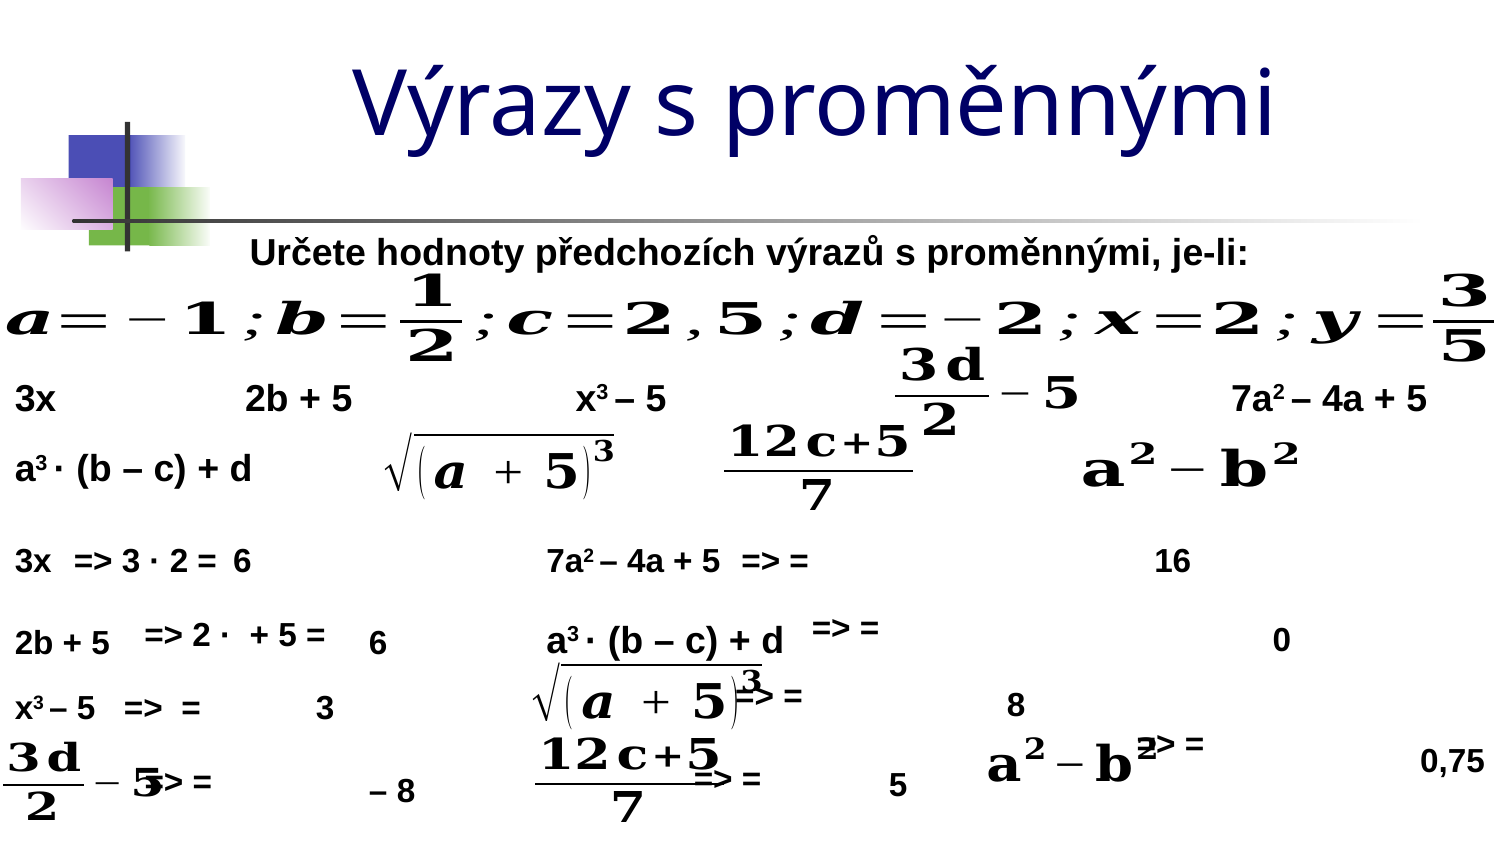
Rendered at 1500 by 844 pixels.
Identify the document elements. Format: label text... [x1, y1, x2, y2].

text_box 8 [992, 676, 1076, 731]
text_box x3 – 5 [560, 366, 702, 426]
text_box 16 [1139, 531, 1223, 587]
text_box 0,75 [1405, 731, 1500, 787]
text_box 0 [1257, 611, 1317, 666]
text_box Určete hodnoty předchozích výrazů s proměnnými, je-li: [0, 220, 1500, 281]
text_box 3 [301, 679, 385, 734]
text_box a3 · (b – c) + d [531, 608, 845, 668]
text_box 7a2 – 4a + 5 [1216, 366, 1455, 426]
text_box a3 · (b – c) + d [0, 436, 313, 497]
text_box 6 [354, 614, 438, 669]
text_box 7a2 – 4a + 5 [531, 531, 770, 587]
text_box 6 [218, 531, 302, 587]
text_box x3 – 5 [0, 679, 141, 734]
title Výrazy s proměnnými [129, 8, 1500, 189]
text_box => 3 · 2 = [59, 531, 218, 587]
text_box 3x [0, 531, 59, 587]
text_box 2b + 5 [230, 366, 449, 426]
text_box – 8 [354, 761, 438, 817]
text_box 3x [0, 366, 116, 426]
text_box 5 [873, 755, 957, 811]
text_box 2b + 5 [0, 614, 219, 669]
